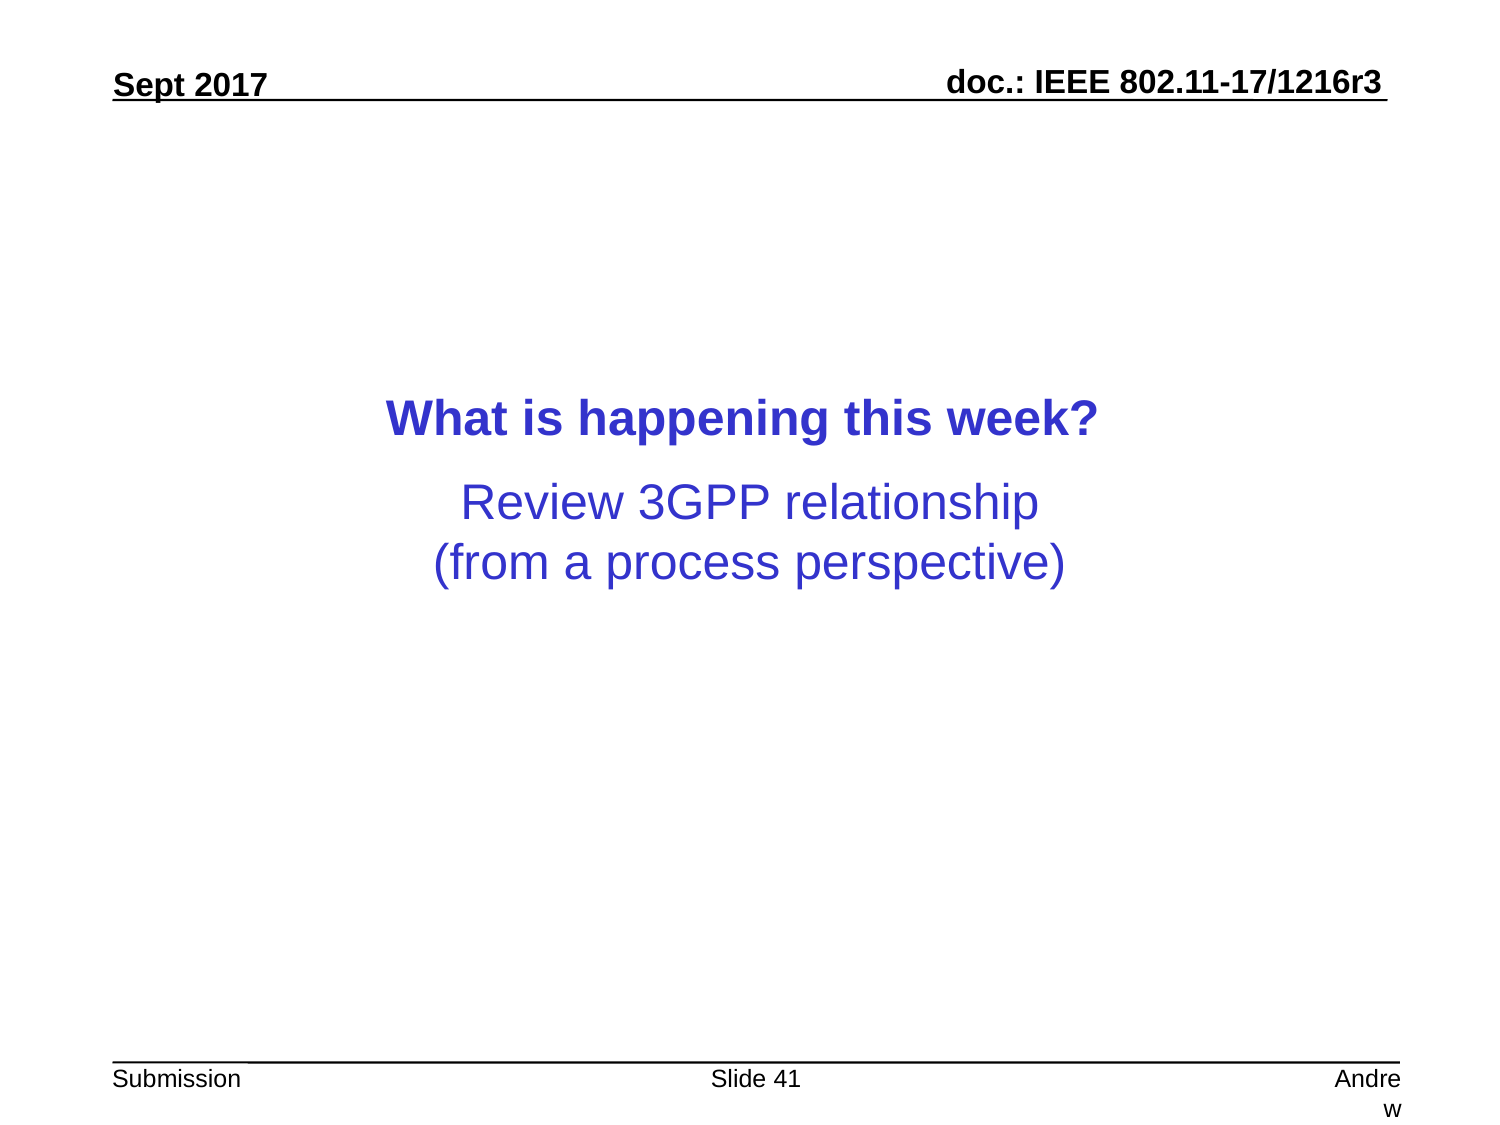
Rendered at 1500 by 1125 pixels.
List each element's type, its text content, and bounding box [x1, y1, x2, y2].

footer Andrew Myles, Cisco [1320, 1061, 1402, 1093]
list What is happening this week? Review 3GPP relationship (from a process perspective) [112, 324, 1388, 650]
slide_number Slide 41 [709, 1061, 803, 1093]
